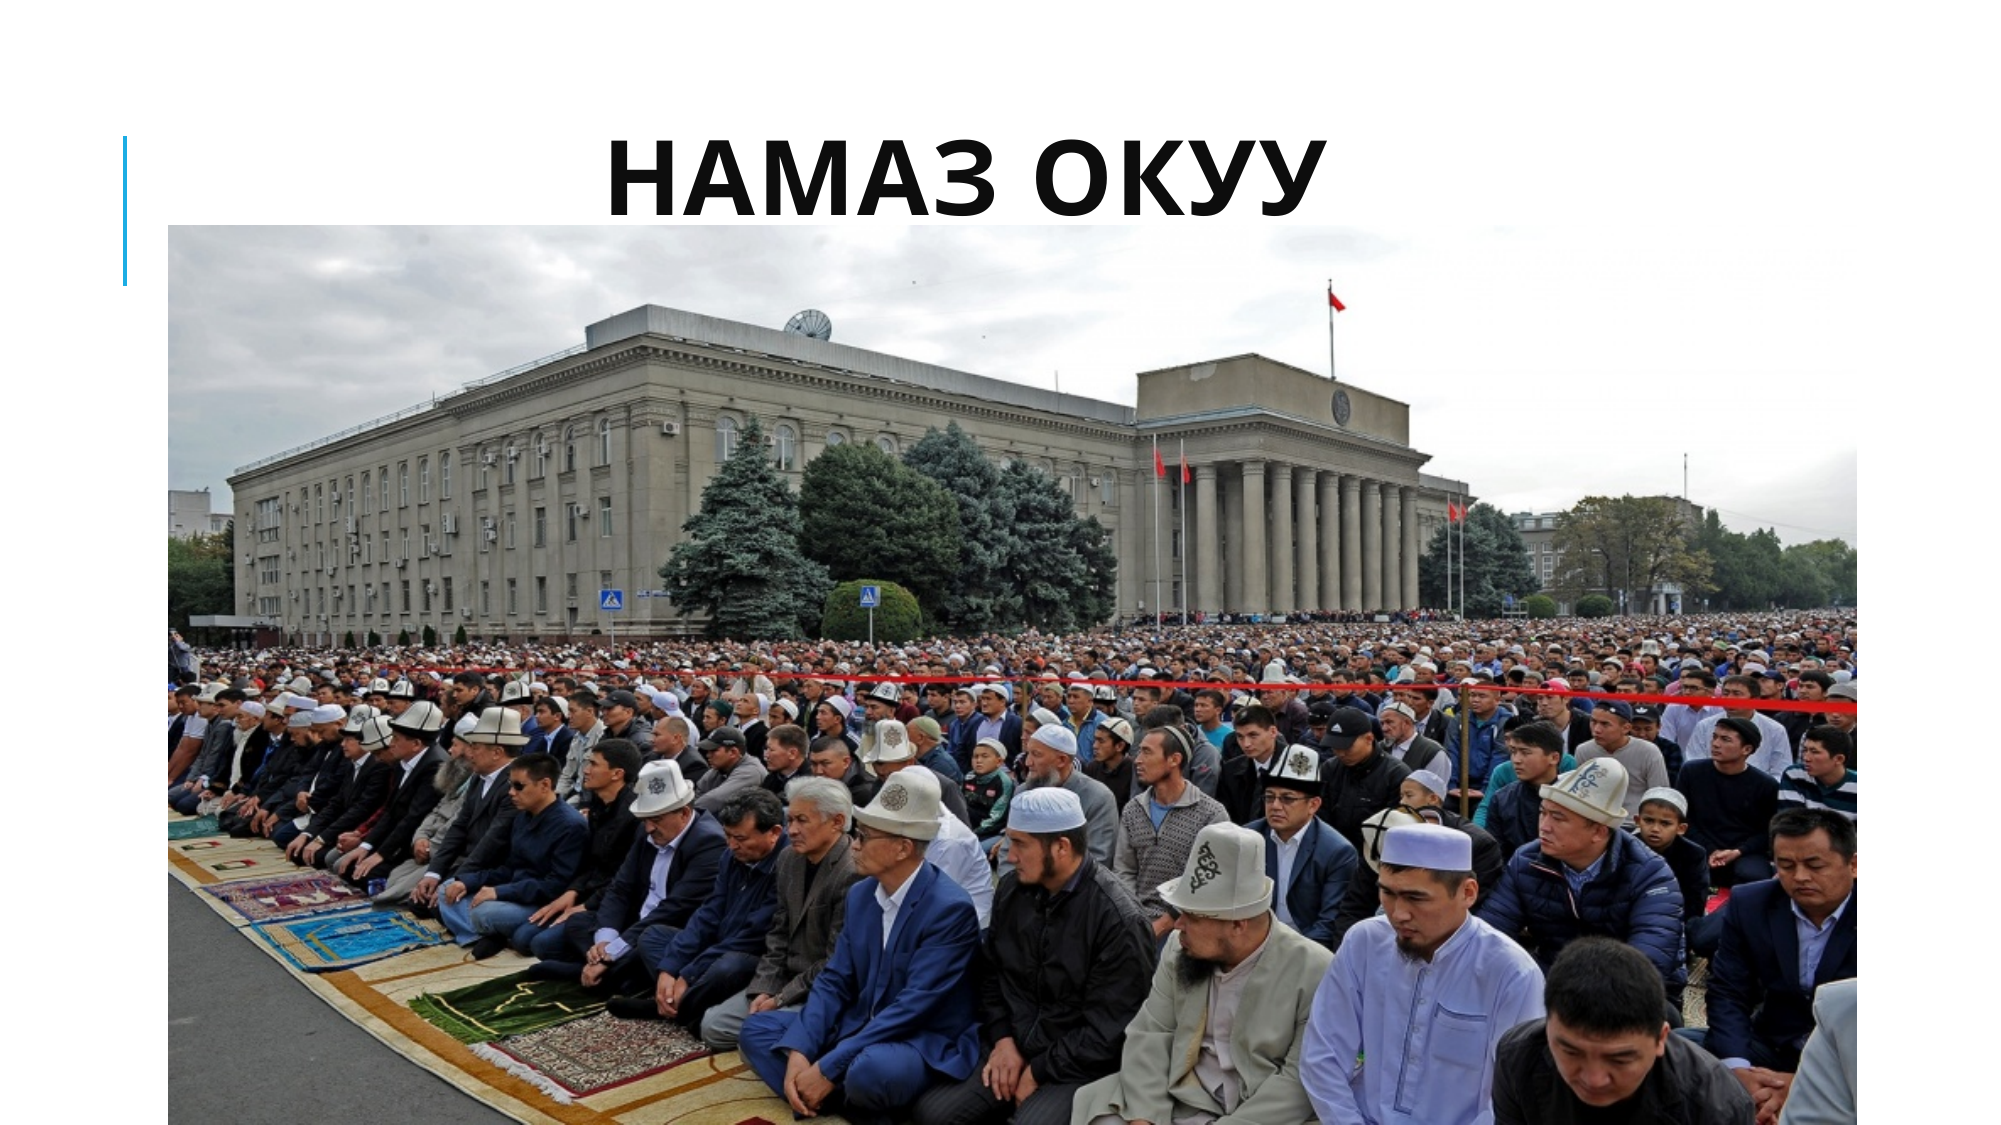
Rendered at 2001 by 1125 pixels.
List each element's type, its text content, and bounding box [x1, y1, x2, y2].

title НАМАЗ ОКУУ [168, 28, 1763, 221]
picture [167, 225, 1858, 1125]
